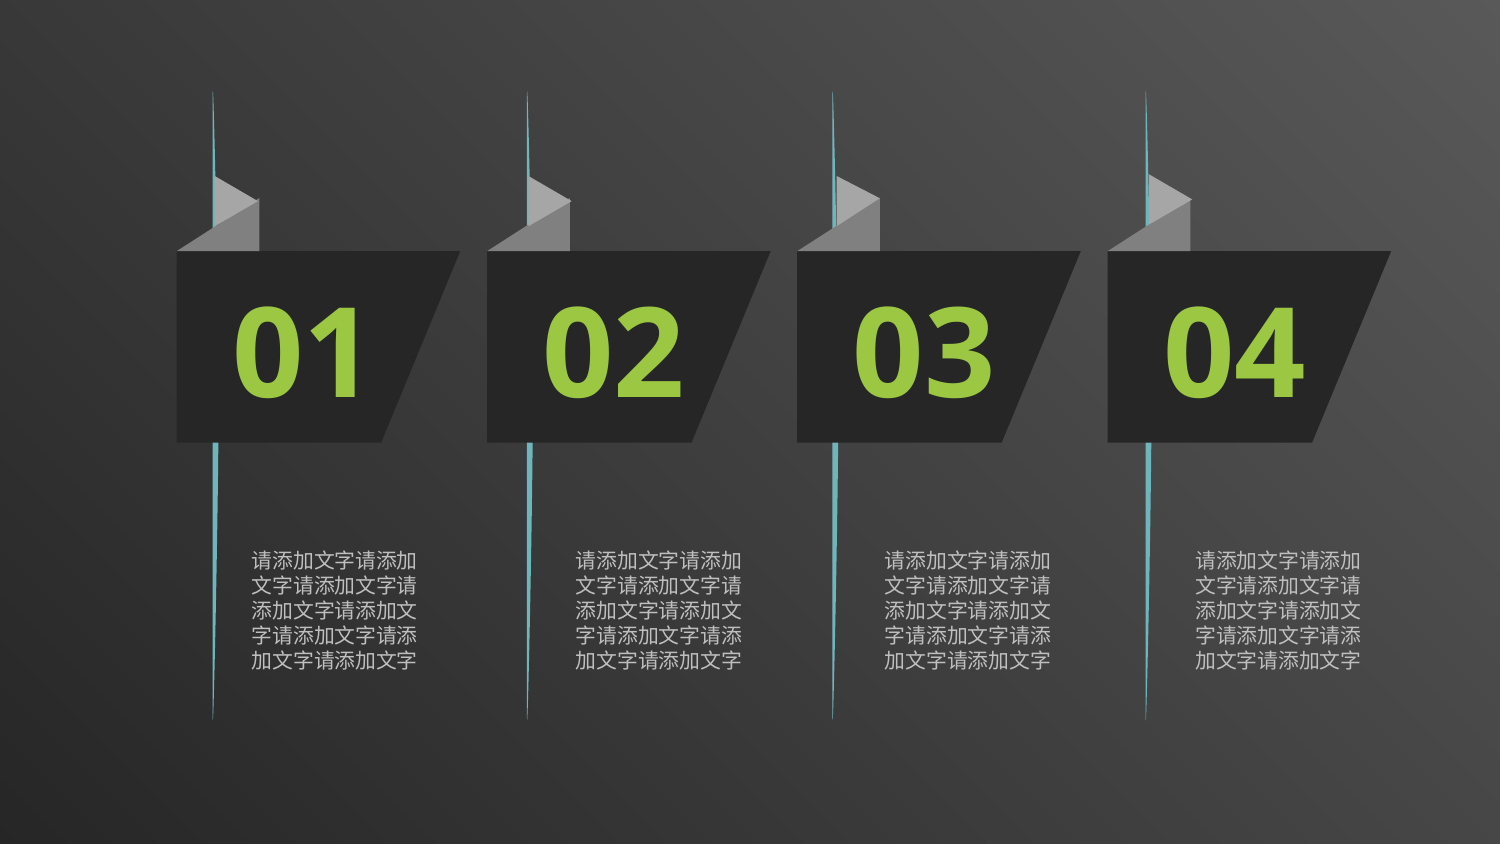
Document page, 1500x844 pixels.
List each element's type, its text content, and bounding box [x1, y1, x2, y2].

text_box 请添加文字请添加文字请添加文字请添加文字请添加文字请添加文字请添加文字请添加文字 [236, 540, 436, 680]
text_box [486, 175, 771, 444]
text_box [526, 91, 530, 174]
text_box 请添加文字请添加文字请添加文字请添加文字请添加文字请添加文字请添加文字请添加文字 [869, 540, 1069, 680]
text_box [832, 451, 839, 721]
text_box [212, 451, 219, 721]
text_box [1145, 451, 1152, 721]
text_box [212, 91, 216, 174]
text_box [1107, 173, 1392, 443]
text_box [176, 175, 461, 444]
text_box 请添加文字请添加文字请添加文字请添加文字请添加文字请添加文字请添加文字请添加文字 [561, 540, 760, 680]
text_box [832, 91, 836, 174]
text_box [526, 451, 533, 721]
text_box [1145, 91, 1149, 172]
text_box 请添加文字请添加文字请添加文字请添加文字请添加文字请添加文字请添加文字请添加文字 [1180, 540, 1380, 680]
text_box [796, 175, 1081, 444]
